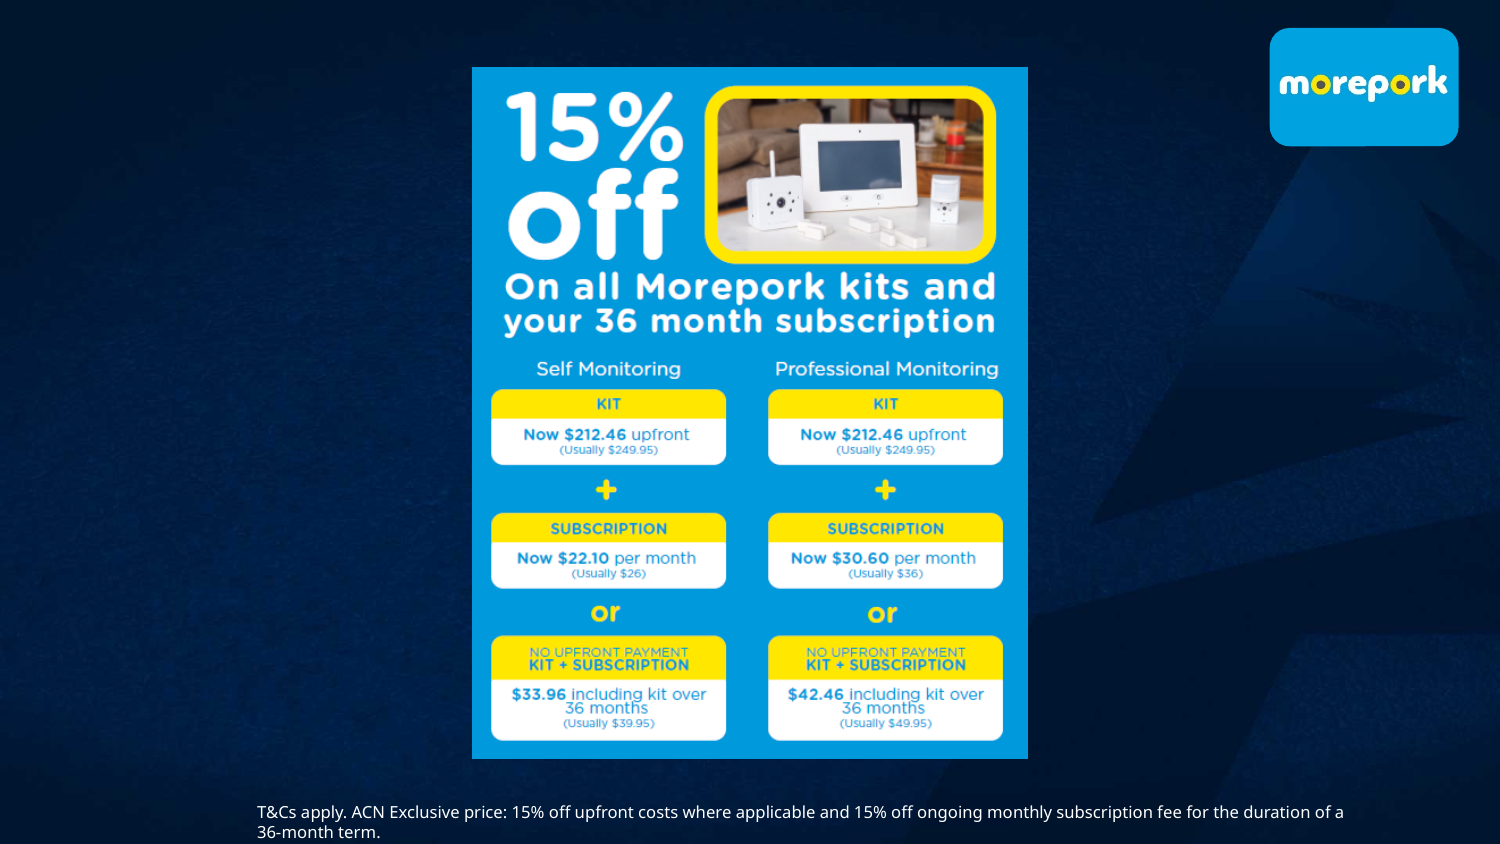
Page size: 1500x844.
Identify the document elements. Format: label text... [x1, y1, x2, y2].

picture [0, 0, 1500, 844]
text_box T&Cs apply. ACN Exclusive price: 15% off upfront costs where applicable and 15% off ongoing monthly subscription fee for the duration of a 36-month term. [242, 794, 1365, 842]
